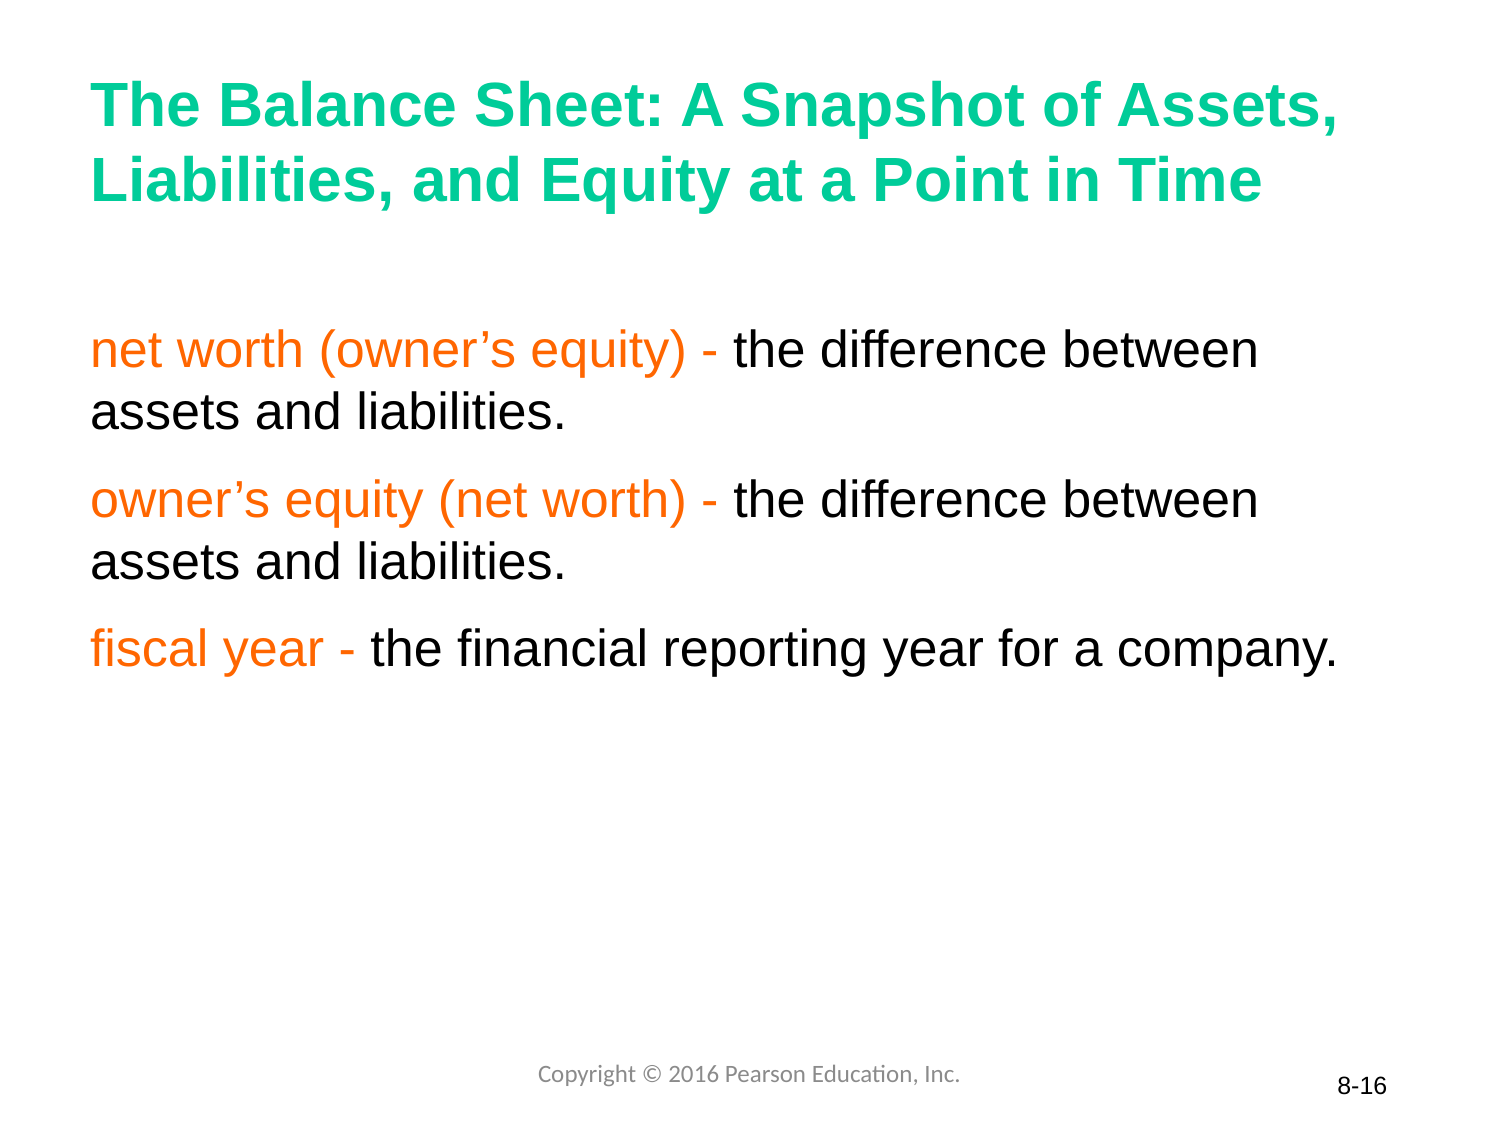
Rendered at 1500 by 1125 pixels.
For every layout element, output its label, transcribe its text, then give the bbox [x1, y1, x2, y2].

footer Copyright © 2016 Pearson Education, Inc. [512, 1042, 988, 1103]
list net worth (owner’s equity) - the difference between assets and liabilities. owner’s equity (net worth) - the difference between assets and liabilities. fiscal year - the financial reporting year for a company. [75, 307, 1425, 1050]
title The Balance Sheet: A Snapshot of Assets, Liabilities, and Equity at a Point in Time [75, 45, 1425, 233]
